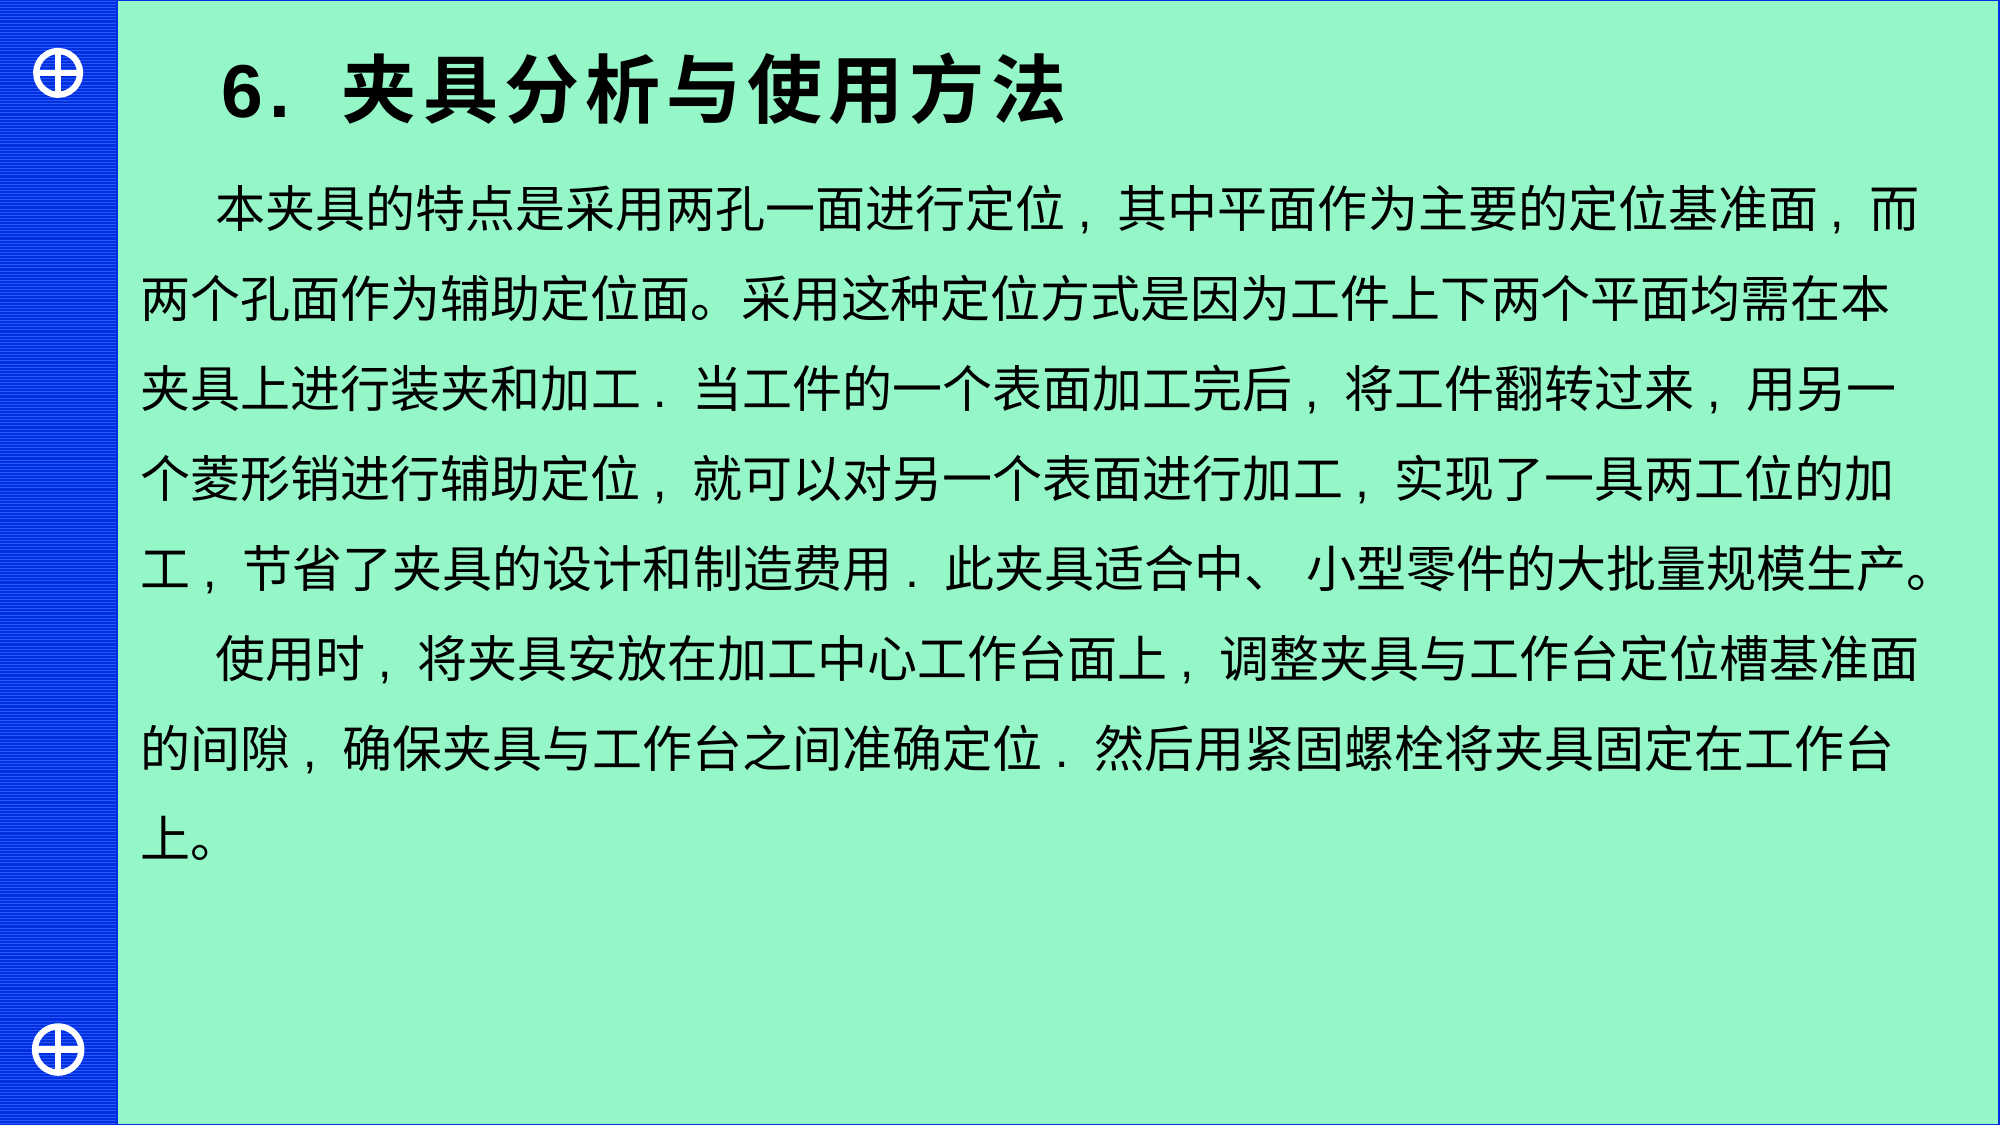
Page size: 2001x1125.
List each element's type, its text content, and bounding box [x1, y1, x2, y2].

text_box 本夹具的特点是采用两孔一面进行定位, 其中平面作为主要的定位基准面, 而两个孔面作为辅助定位面。采用这种定位方式是因为工件上下两个平面均需在本夹具上进行装夹和加工. 当工件的一个表面加工完后, 将工件翻转过来, 用另一个菱形销进行辅助定位, 就可以对另一个表面进行加工, 实现了一具两工位的加工, 节省了夹具的设计和制造费用. 此夹具适合中、 小型零件的大批量规模生产。 使用时, 将夹具安放在加工中心工作台面上, 调整夹具与工作台定位槽基准面的间隙, 确保夹具与工作台之间准确定位. 然后用紧固螺栓将夹具固定在工作台上。 [126, 139, 1951, 965]
text_box 6. 夹具分析与使用方法 [126, 18, 1414, 139]
